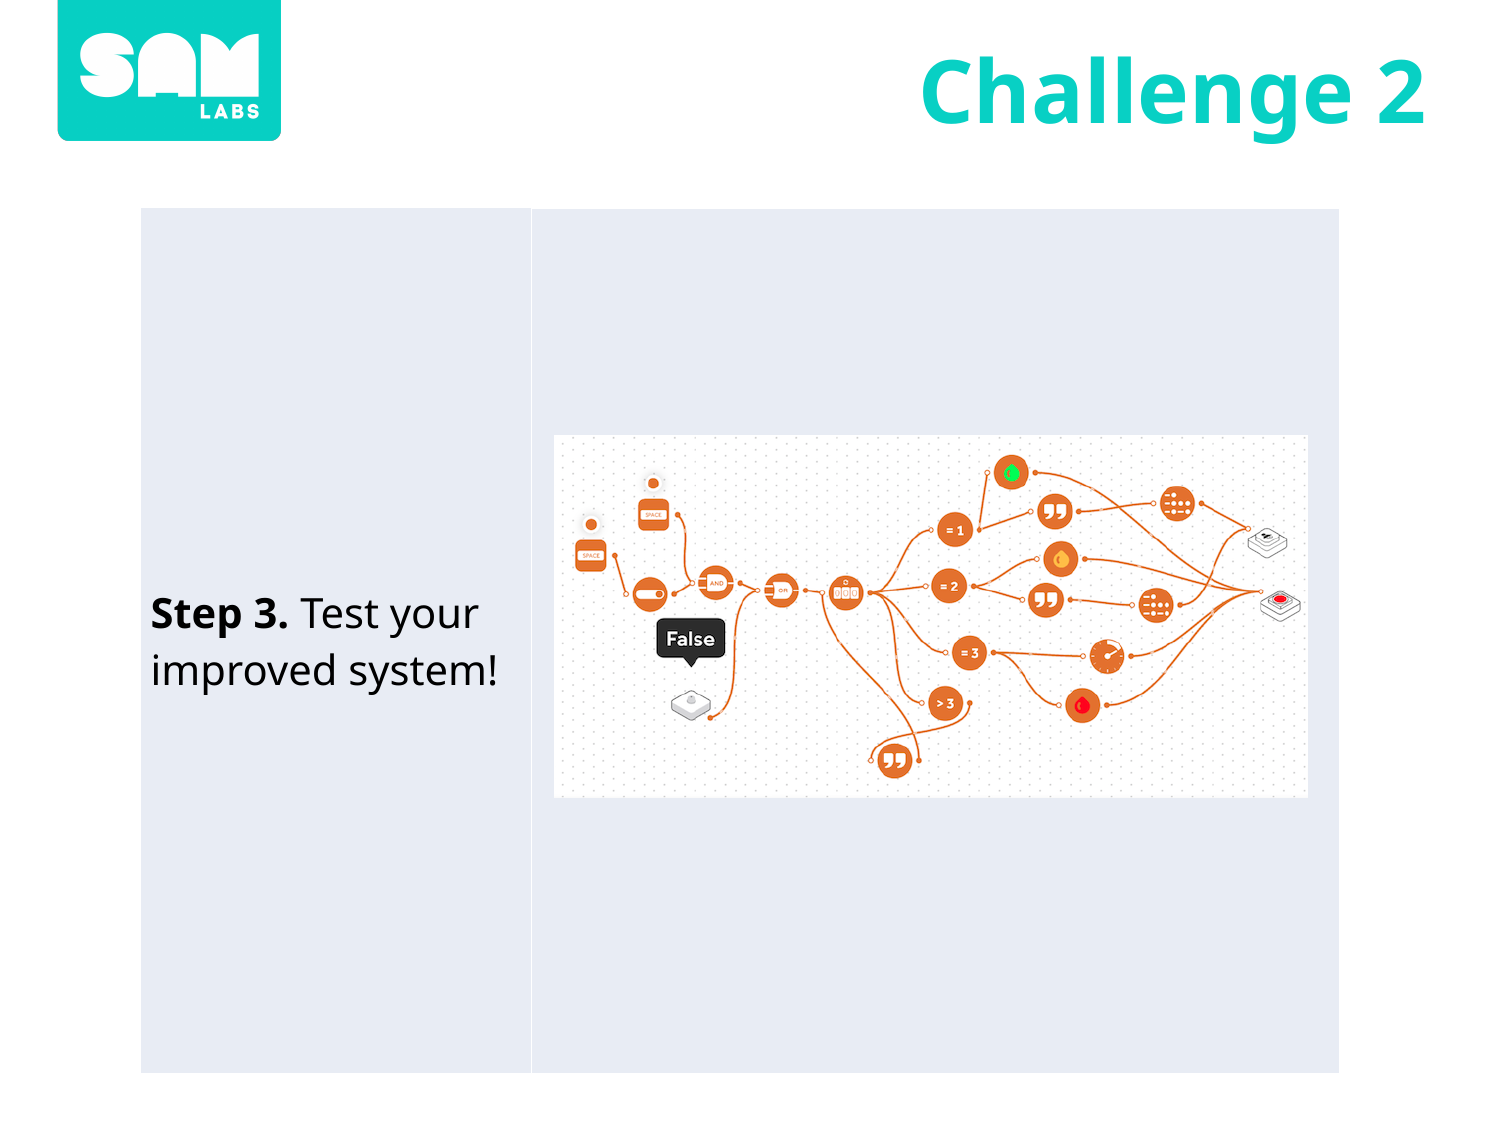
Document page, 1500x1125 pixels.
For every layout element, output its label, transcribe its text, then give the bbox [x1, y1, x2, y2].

table_header [532, 209, 1339, 1073]
picture [553, 434, 1308, 799]
table_header Step 3. Test your improved system! [141, 208, 531, 1073]
picture [0, 0, 281, 142]
text_box Challenge 2 [286, 39, 1427, 142]
